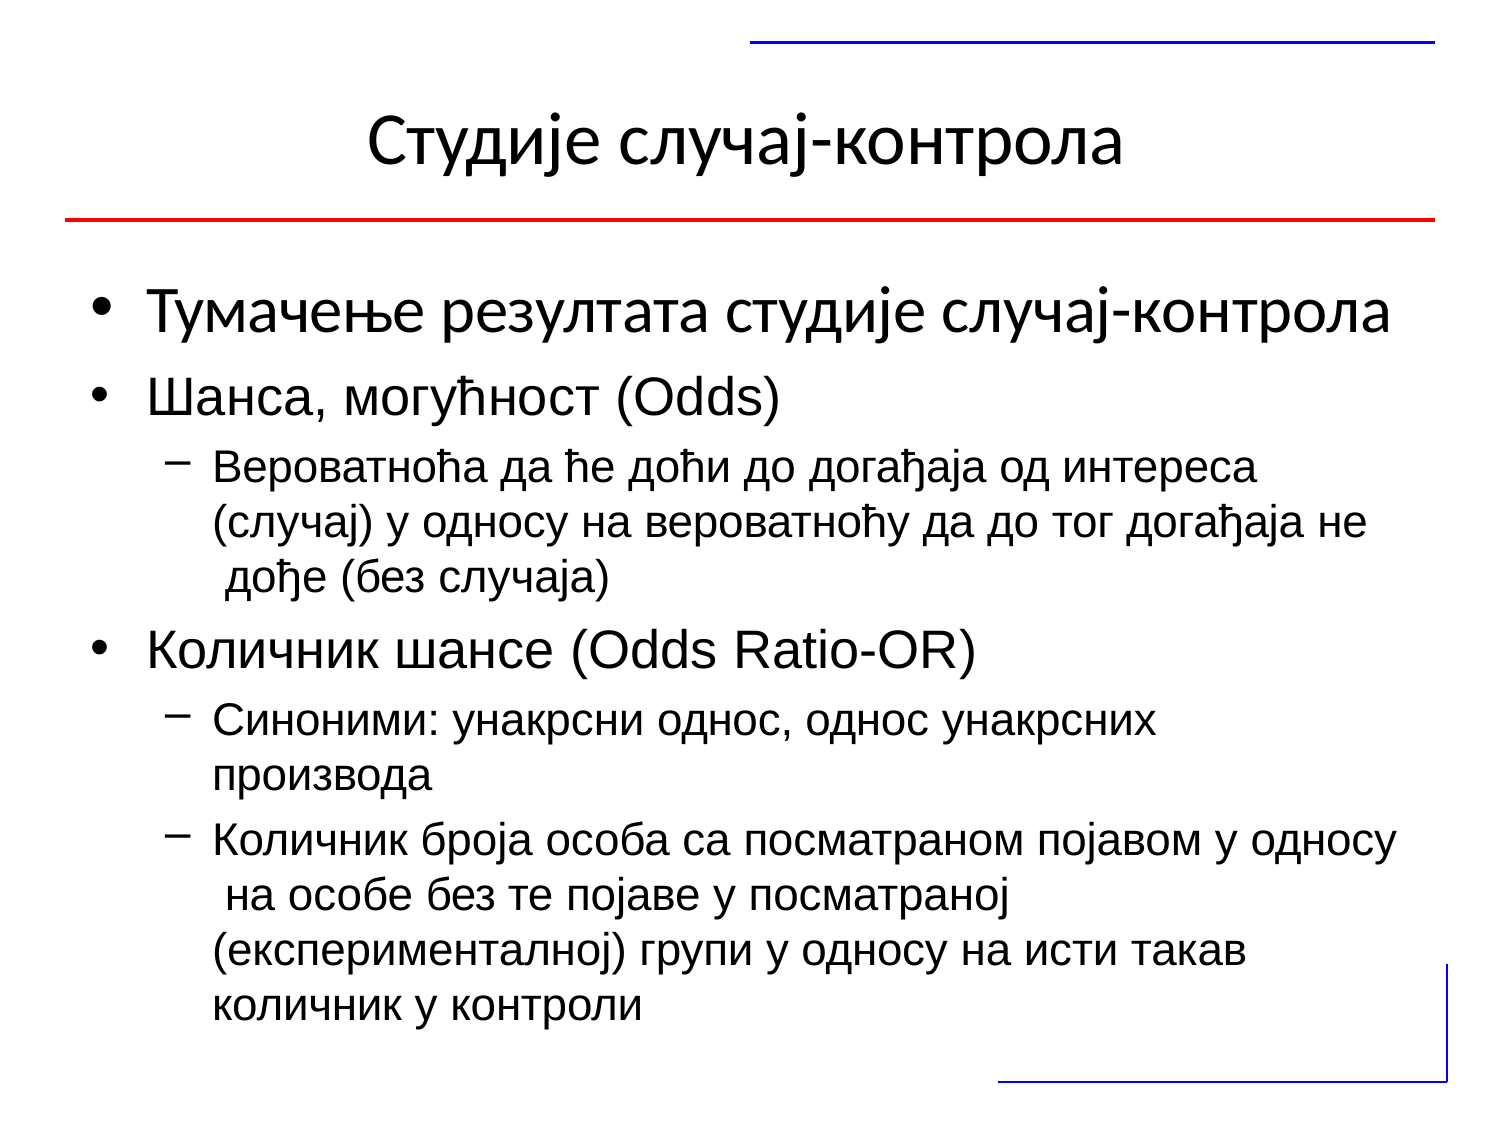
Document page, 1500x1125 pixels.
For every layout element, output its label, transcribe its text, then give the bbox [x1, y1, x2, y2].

title Студије случај-контрола [365, 87, 1135, 244]
text_box Тумачење резултата студије случај-контрола Шанса, могућност (Odds) Вероватноћа да ће доћи до догађаја од интереса (случај) у односу на вероватноћу да до тог догађаја не дође (без случаја) Количник шансе (Odds Ratio-OR) Синоними: унакрсни однос, однос унакрсних производа Количник броја особа са посматраном појавом у односу на особе без те појаве у посматраној (експерименталној) групи у односу на исти такав количник у контроли [87, 244, 1409, 1030]
